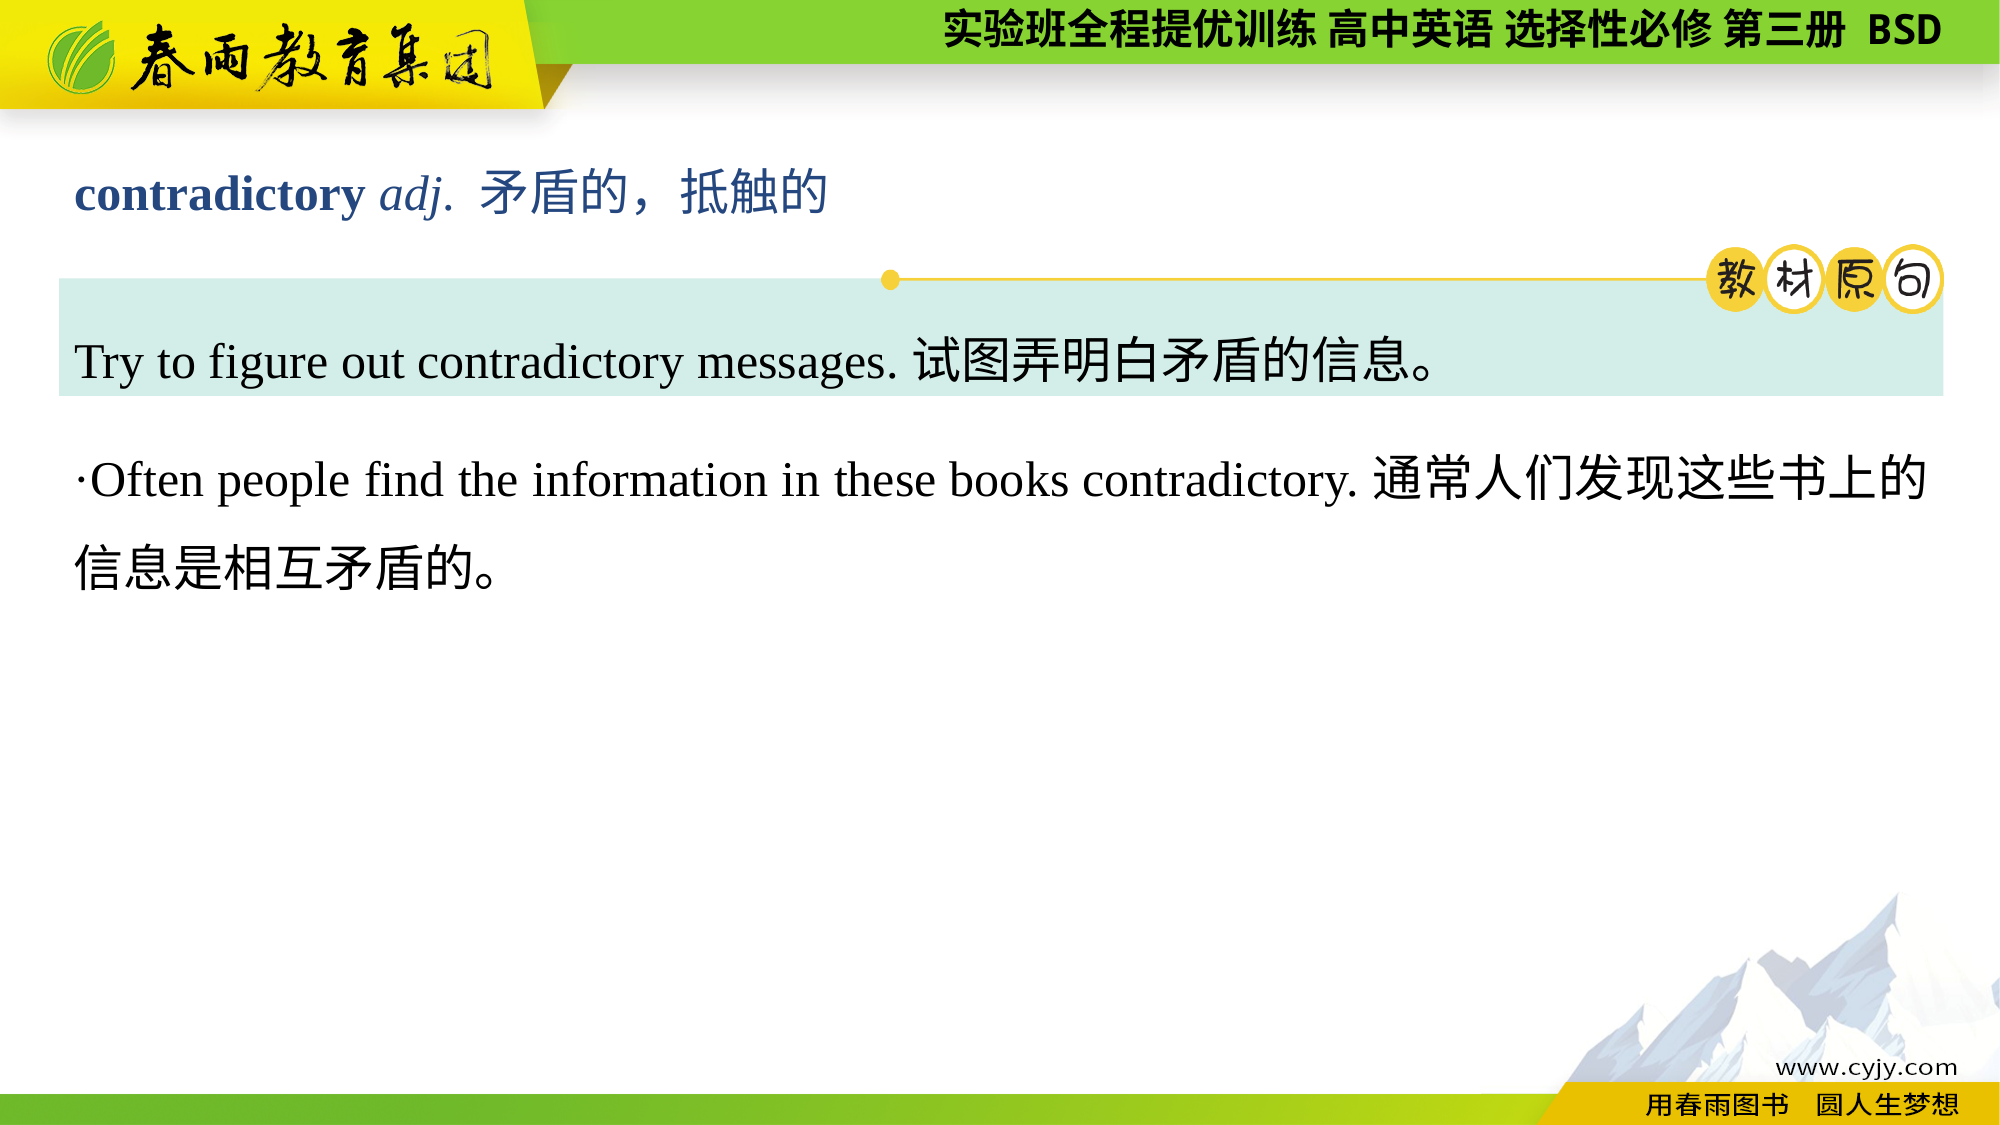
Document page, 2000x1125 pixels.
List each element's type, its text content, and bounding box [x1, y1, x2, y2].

text_box Try to figure out contradictory messages.试图弄明白矛盾的信息。 [59, 278, 1944, 396]
list contradictory adj. 矛盾的，抵触的 [59, 122, 1944, 217]
text_box ·Often people find the information in these books contradictory.通常人们发现这些书上的信息是相互矛盾的。 [59, 408, 1944, 604]
picture [0, 0, 2000, 1125]
